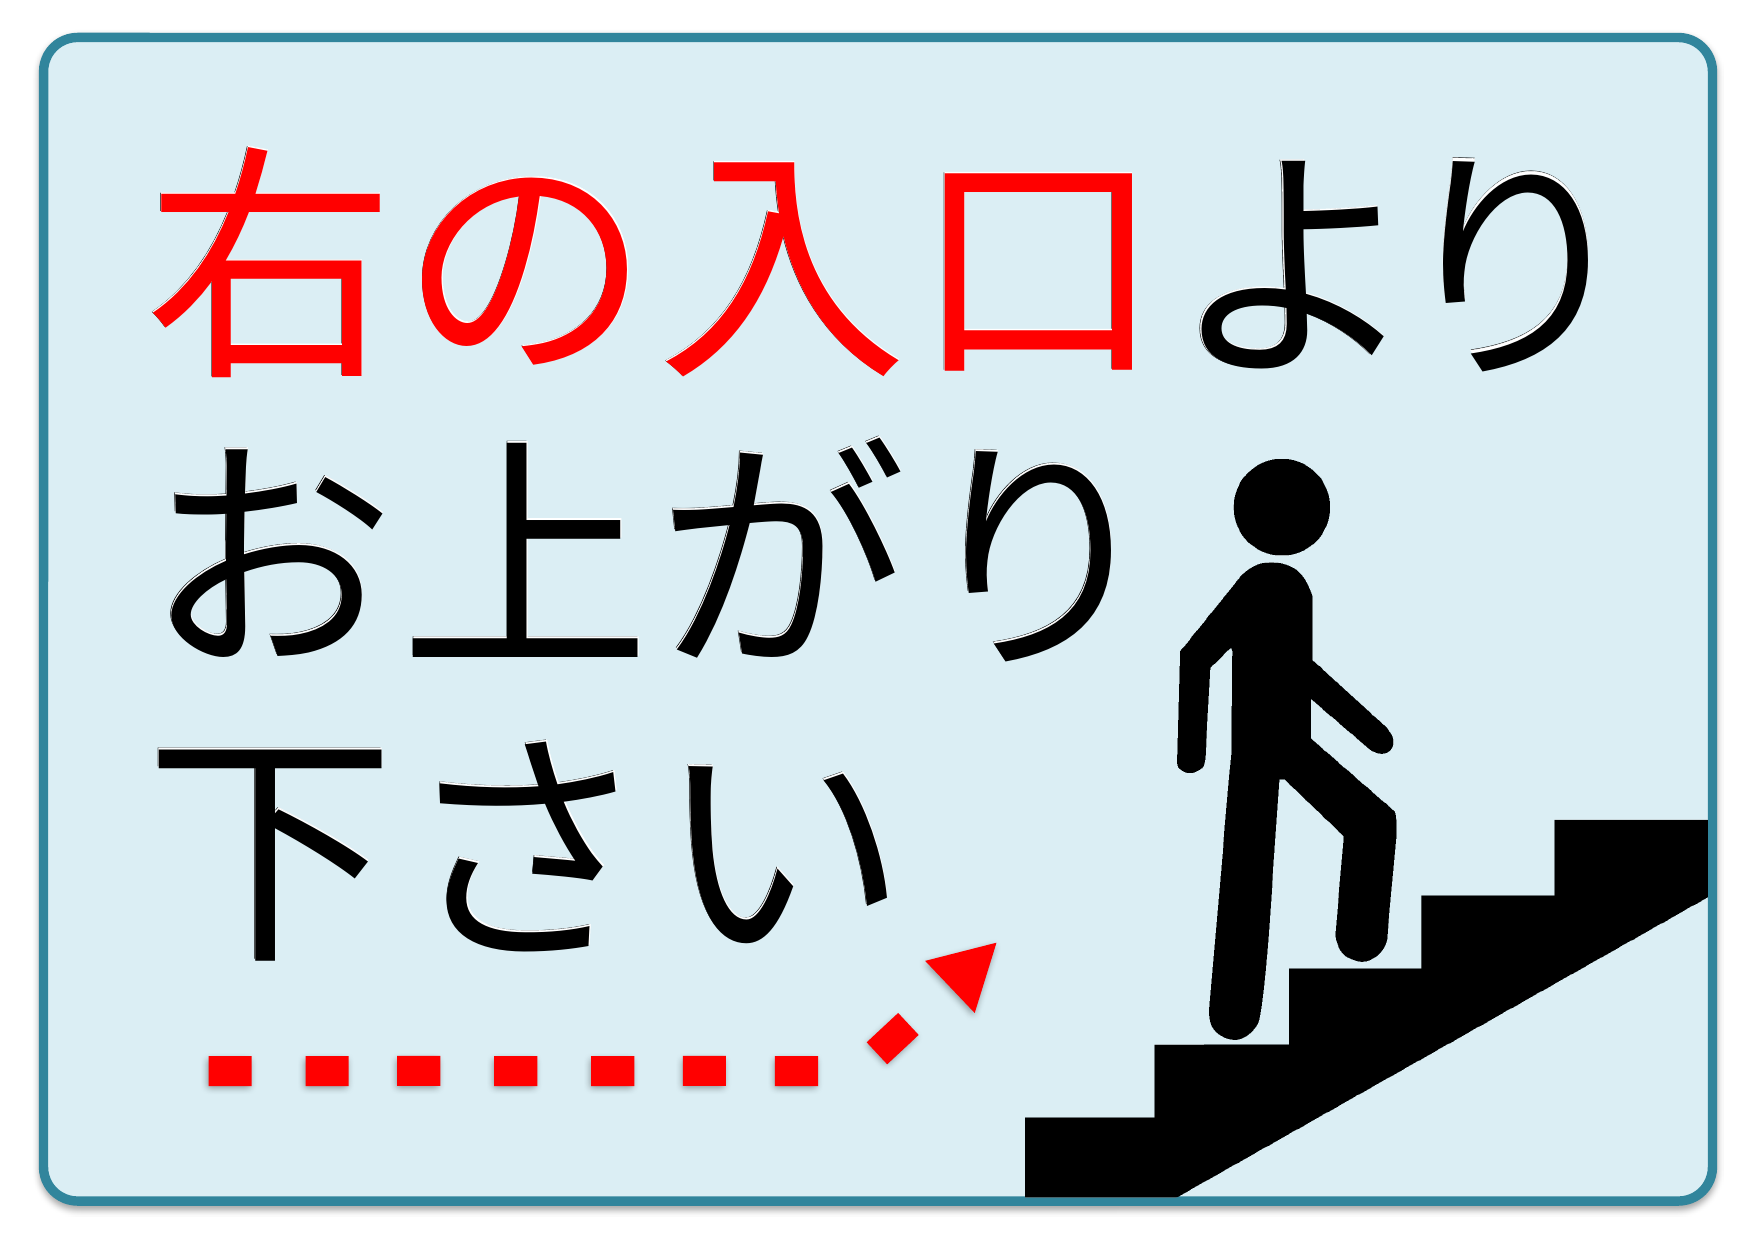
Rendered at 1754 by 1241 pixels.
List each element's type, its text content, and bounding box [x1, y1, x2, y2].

picture [1024, 459, 1736, 1198]
text_box 右の入口よ お上がり 下さい [130, 108, 1436, 999]
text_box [1370, 106, 1661, 421]
text_box [42, 36, 1714, 1202]
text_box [208, 928, 1006, 1087]
